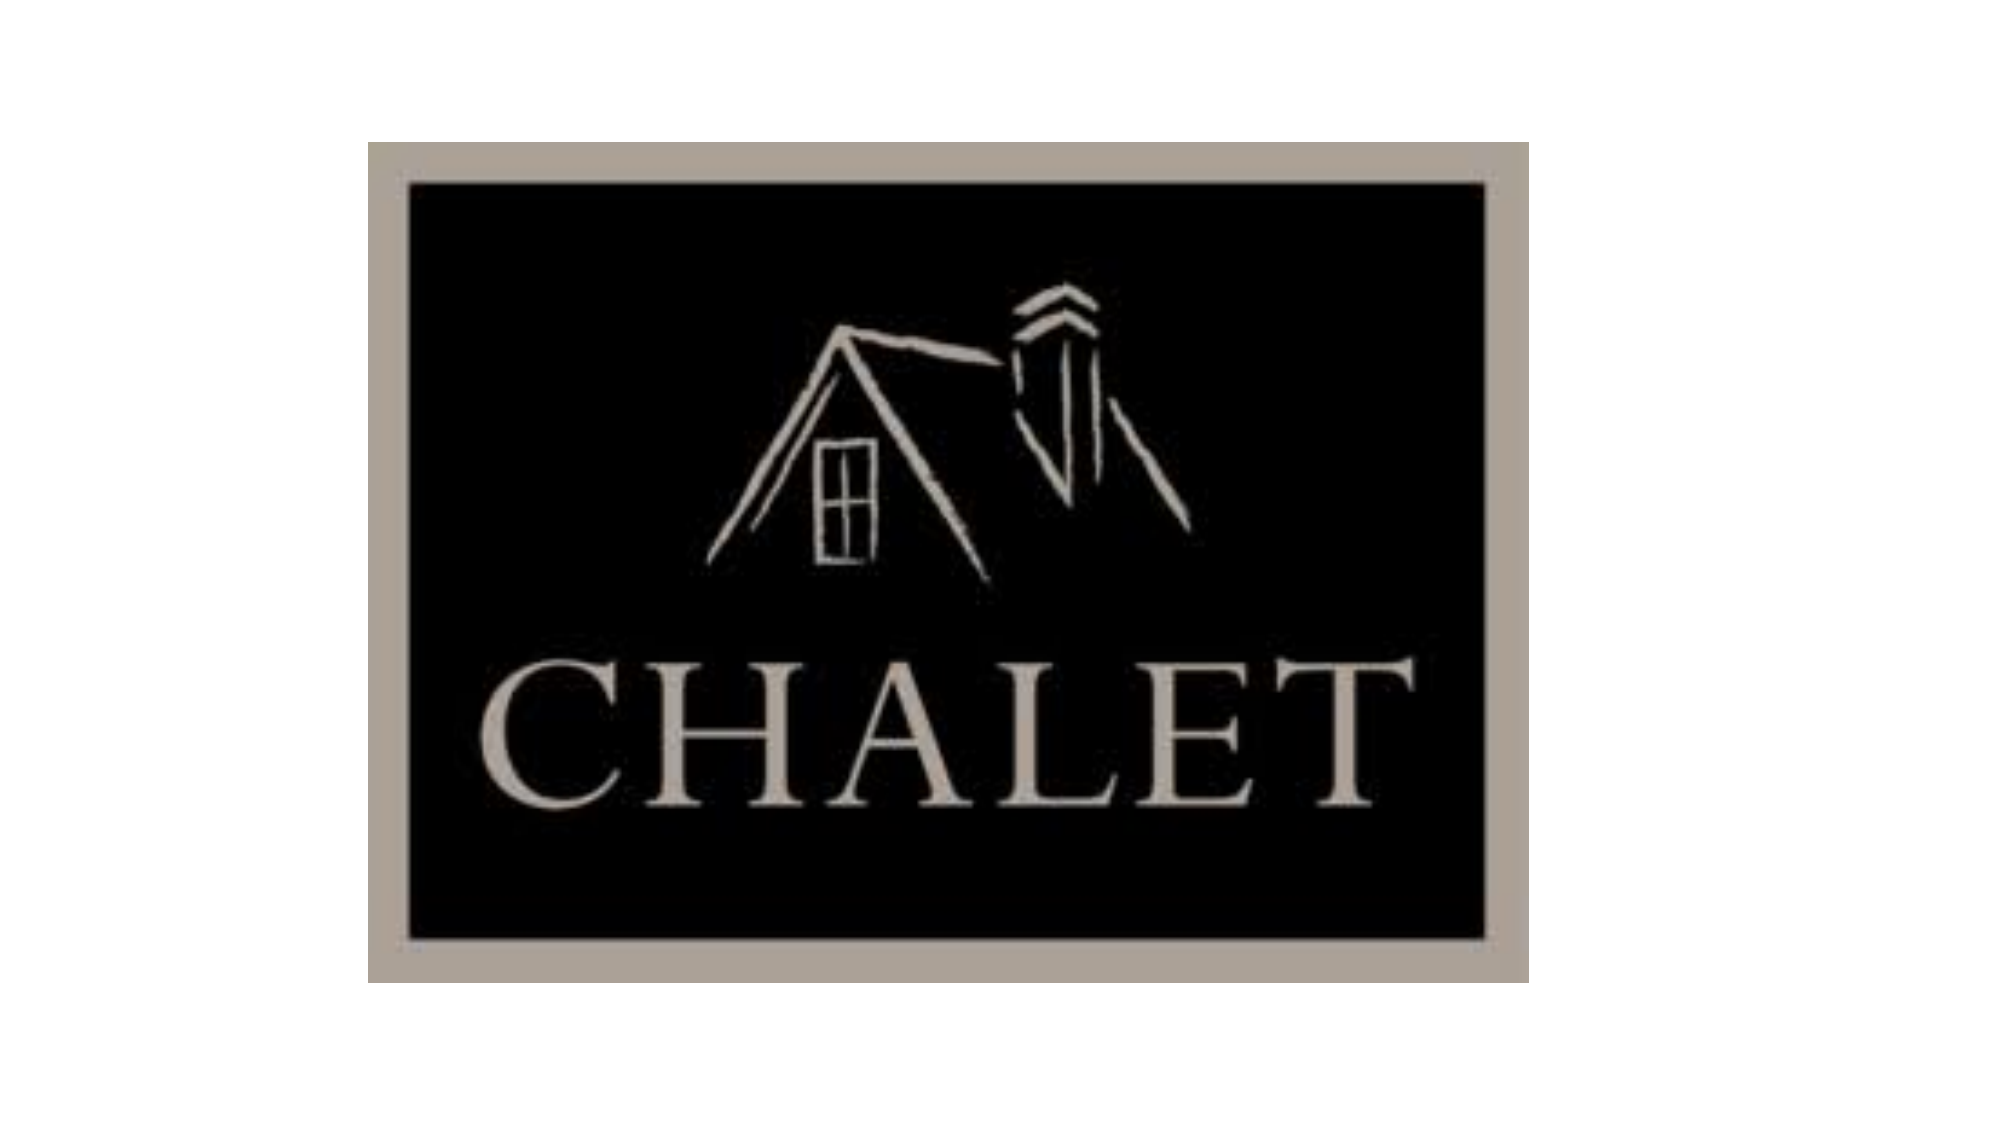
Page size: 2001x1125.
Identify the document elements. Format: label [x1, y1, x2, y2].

picture [368, 142, 1529, 983]
